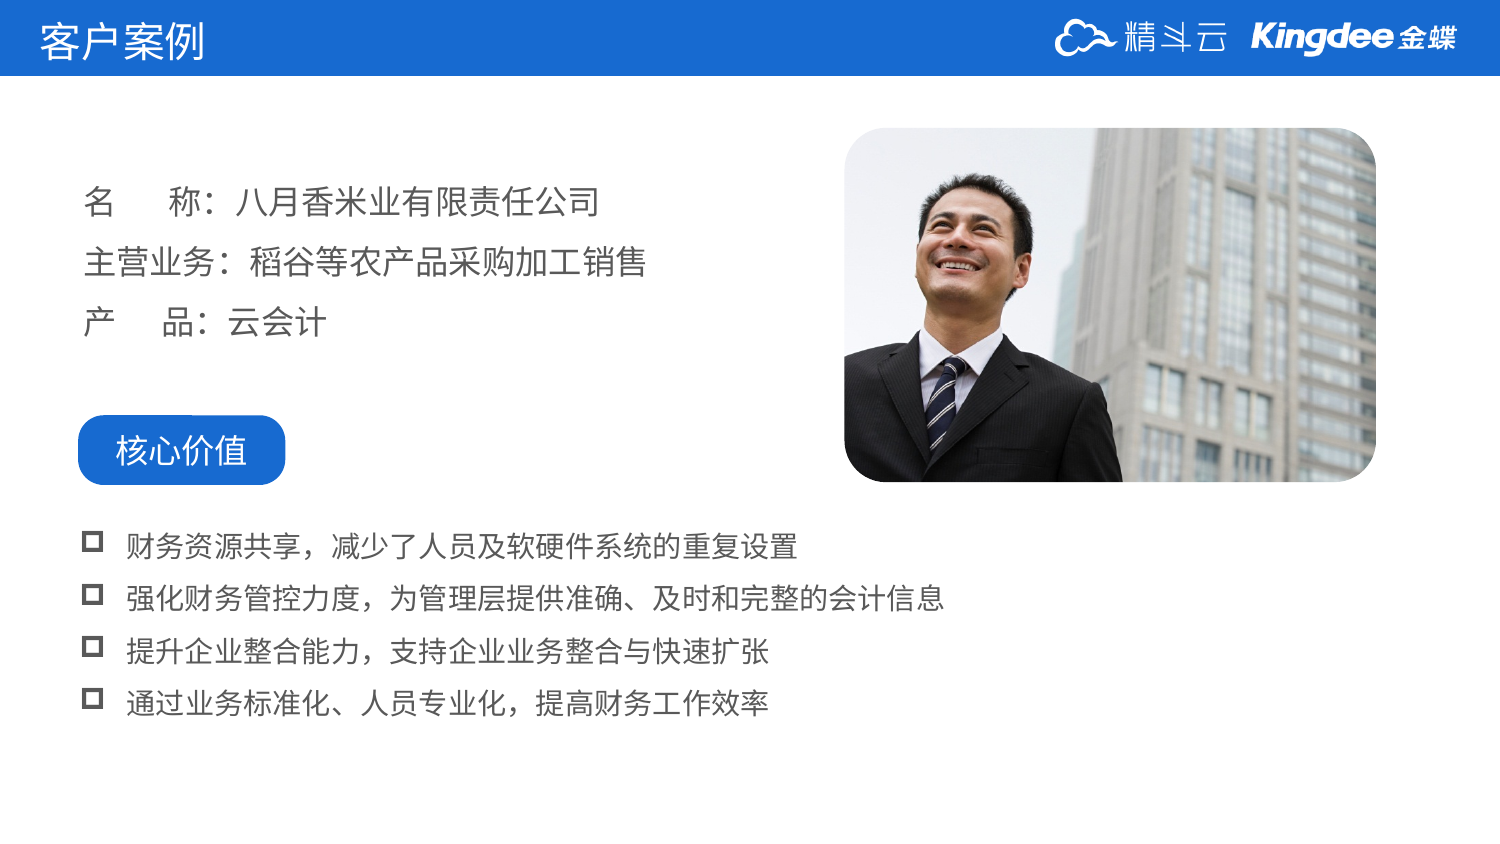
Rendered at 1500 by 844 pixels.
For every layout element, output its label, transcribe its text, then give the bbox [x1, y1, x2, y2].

text_box 核心价值 [75, 413, 288, 488]
text_box 名 称：八月香米业有限责任公司 主营业务：稻谷等农产品采购加工销售 产 品：云会计 [68, 154, 664, 349]
title 客户案例 [24, 0, 1194, 84]
picture [844, 127, 1377, 483]
text_box 财务资源共享，减少了人员及软硬件系统的重复设置 强化财务管控力度，为管理层提供准确、及时和完整的会计信息 提升企业整合能力，支持企业业务整合与快速扩张 通过业务标准化、人员专业化，提高财务工作效率 [64, 503, 1223, 728]
picture [1194, 0, 1487, 69]
